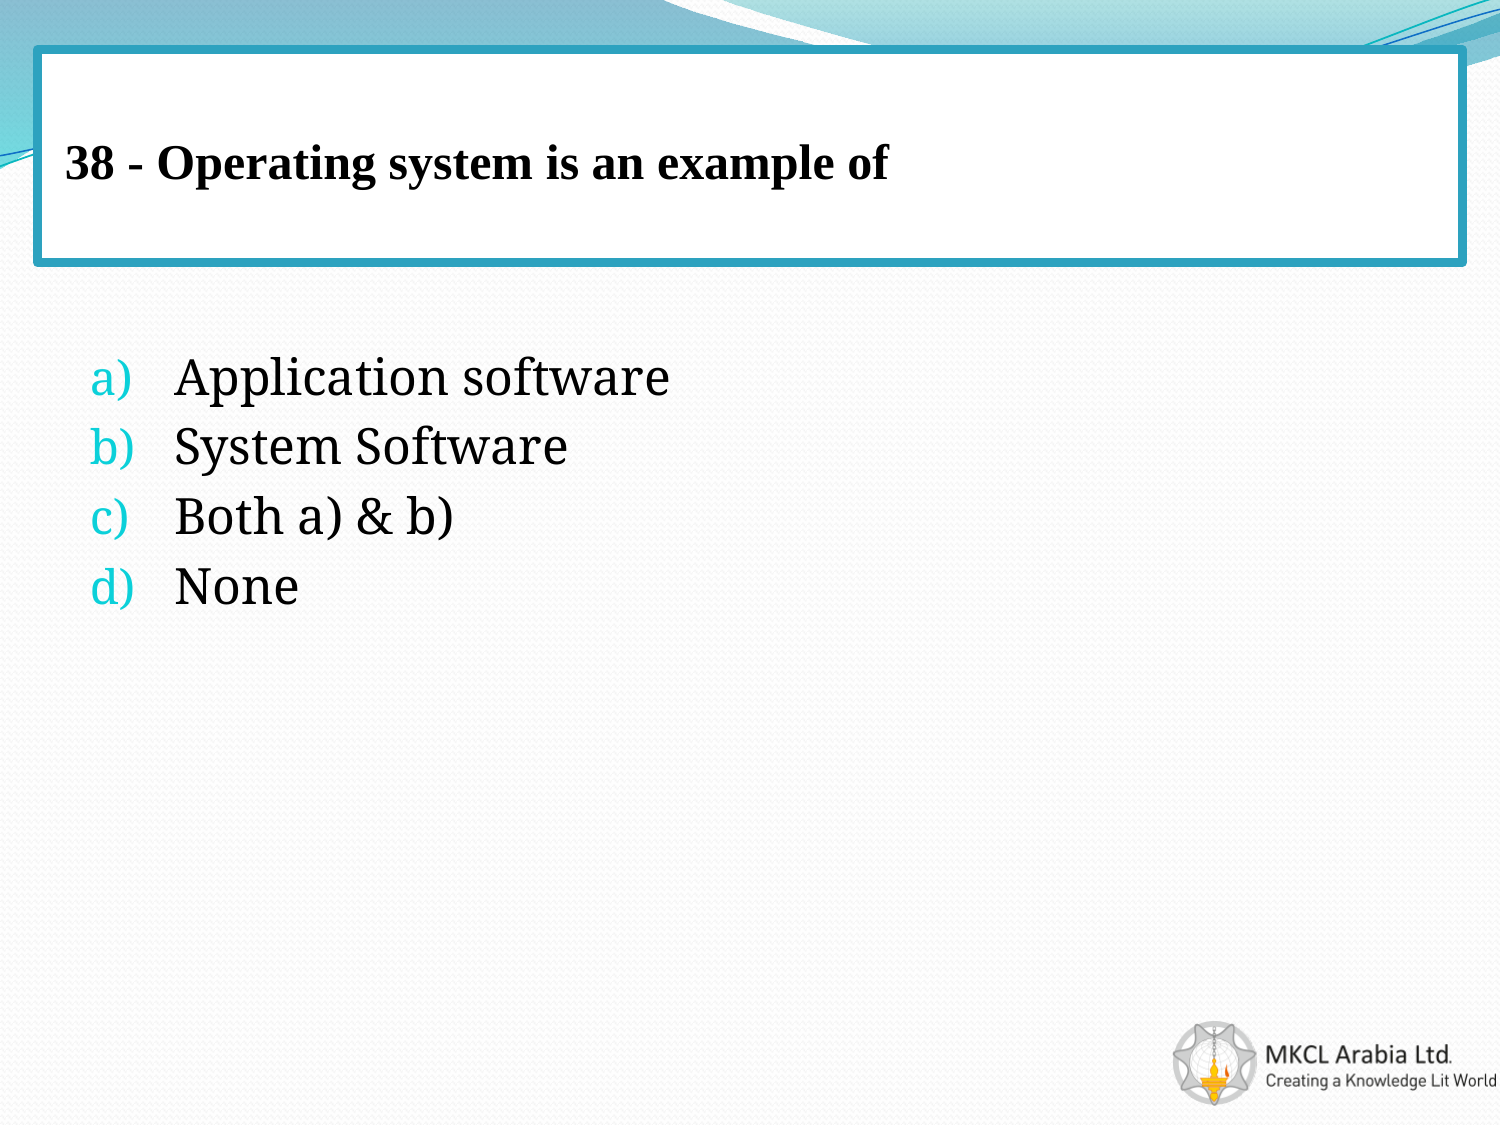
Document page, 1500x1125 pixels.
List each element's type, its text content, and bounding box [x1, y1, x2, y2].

picture [1172, 1021, 1496, 1106]
list Application software System Software Both a) & b) None [75, 337, 1425, 1058]
title 38 - Operating system is an example of [50, 62, 1400, 250]
